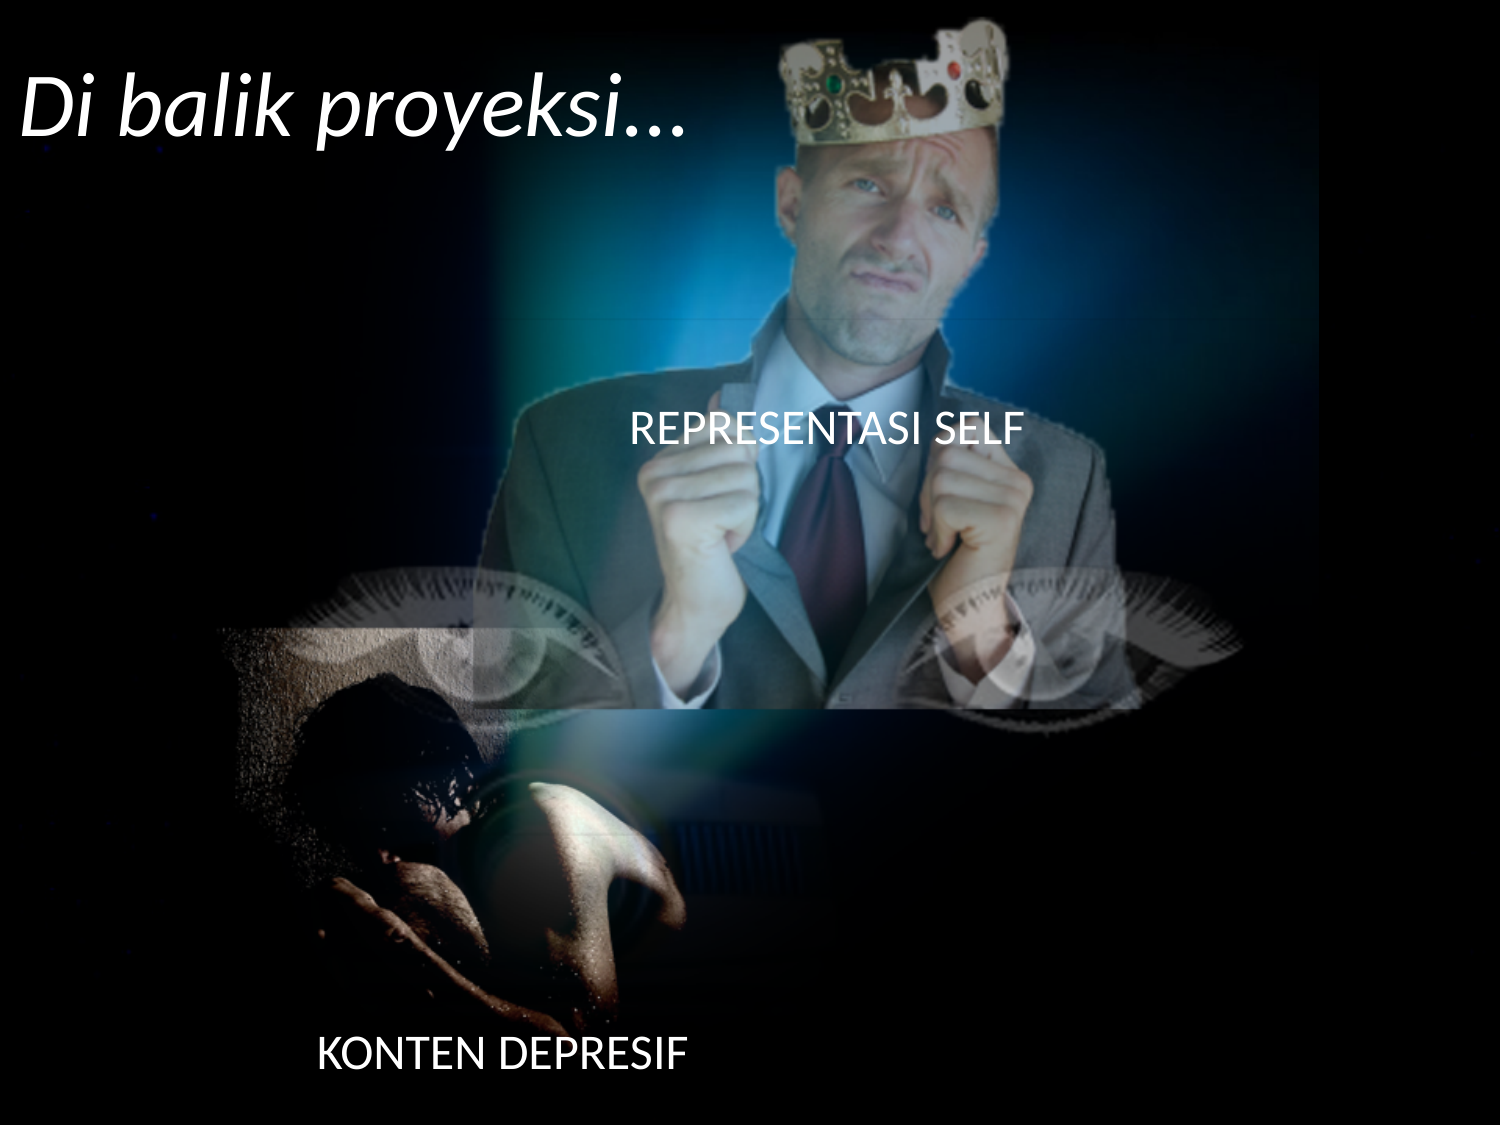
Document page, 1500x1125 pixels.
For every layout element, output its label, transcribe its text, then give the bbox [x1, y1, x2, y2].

picture [0, 0, 1500, 1125]
text_box Di balik proyeksi... [3, 37, 175, 163]
